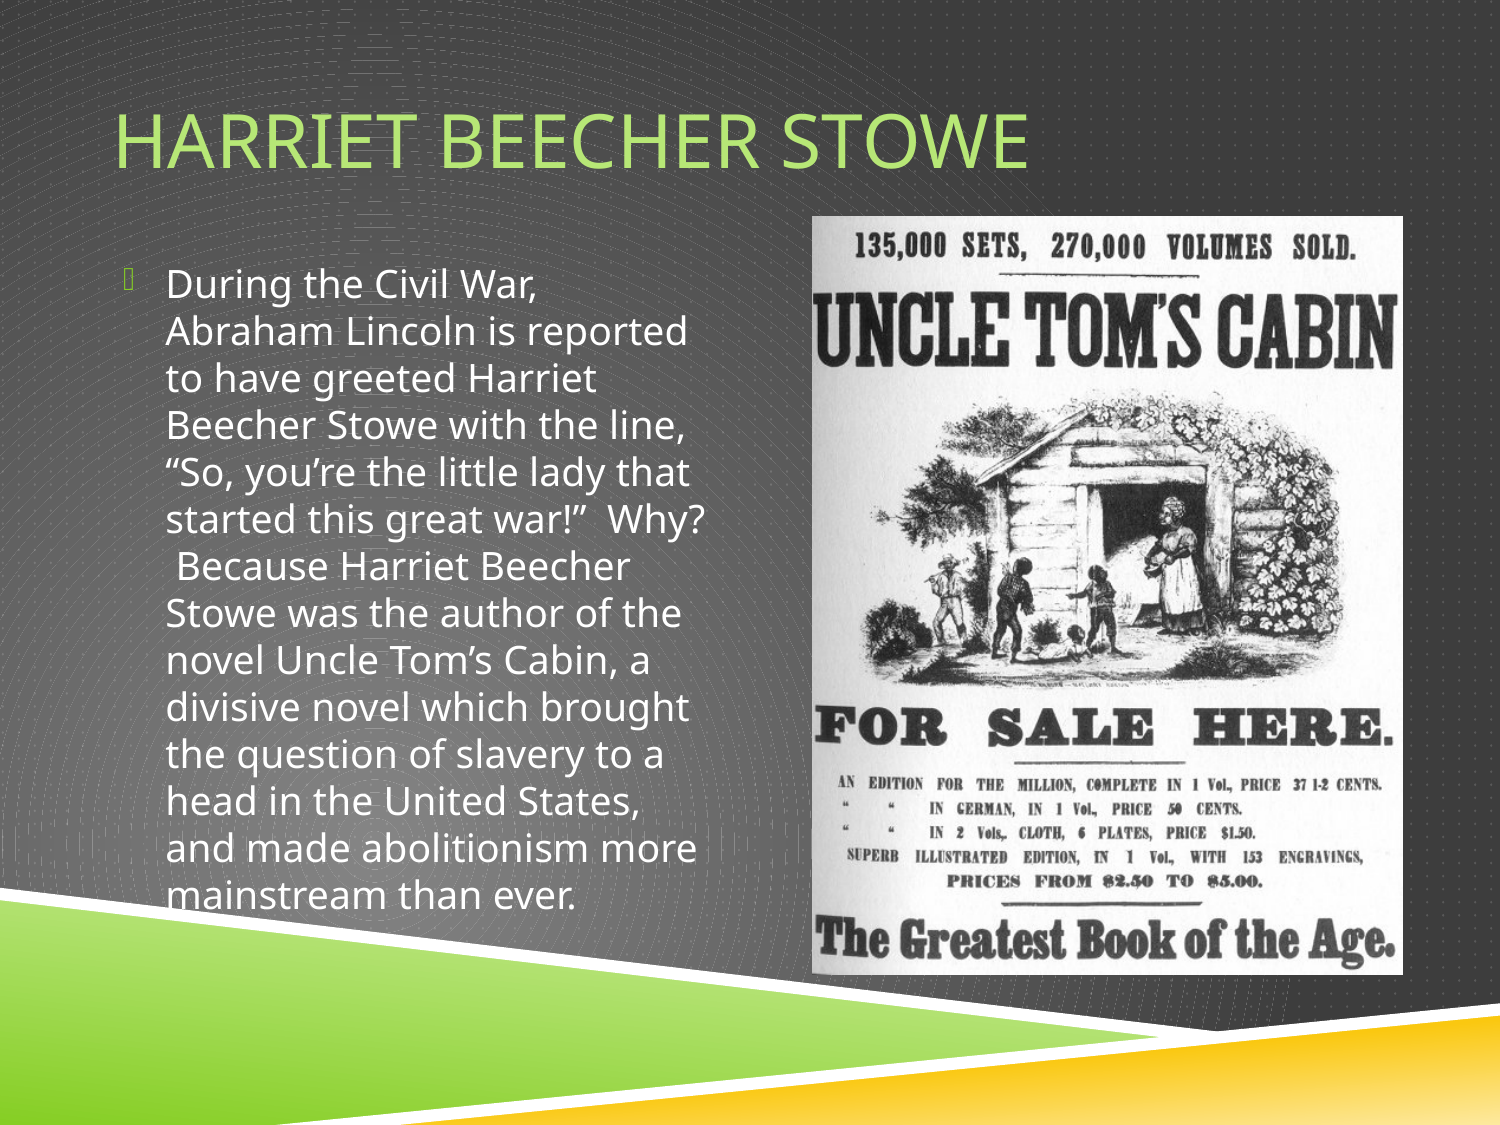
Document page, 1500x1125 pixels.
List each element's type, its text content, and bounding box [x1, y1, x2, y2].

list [812, 216, 1403, 976]
title Harriet Beecher Stowe [112, 45, 1388, 233]
list During the Civil War, Abraham Lincoln is reported to have greeted Harriet Beecher Stowe with the line, “So, you’re the little lady that started this great war!” Why? Because Harriet Beecher Stowe was the author of the novel Uncle Tom’s Cabin, a divisive novel which brought the question of slavery to a head in the United States, and made abolitionism more mainstream than ever. [112, 251, 713, 938]
